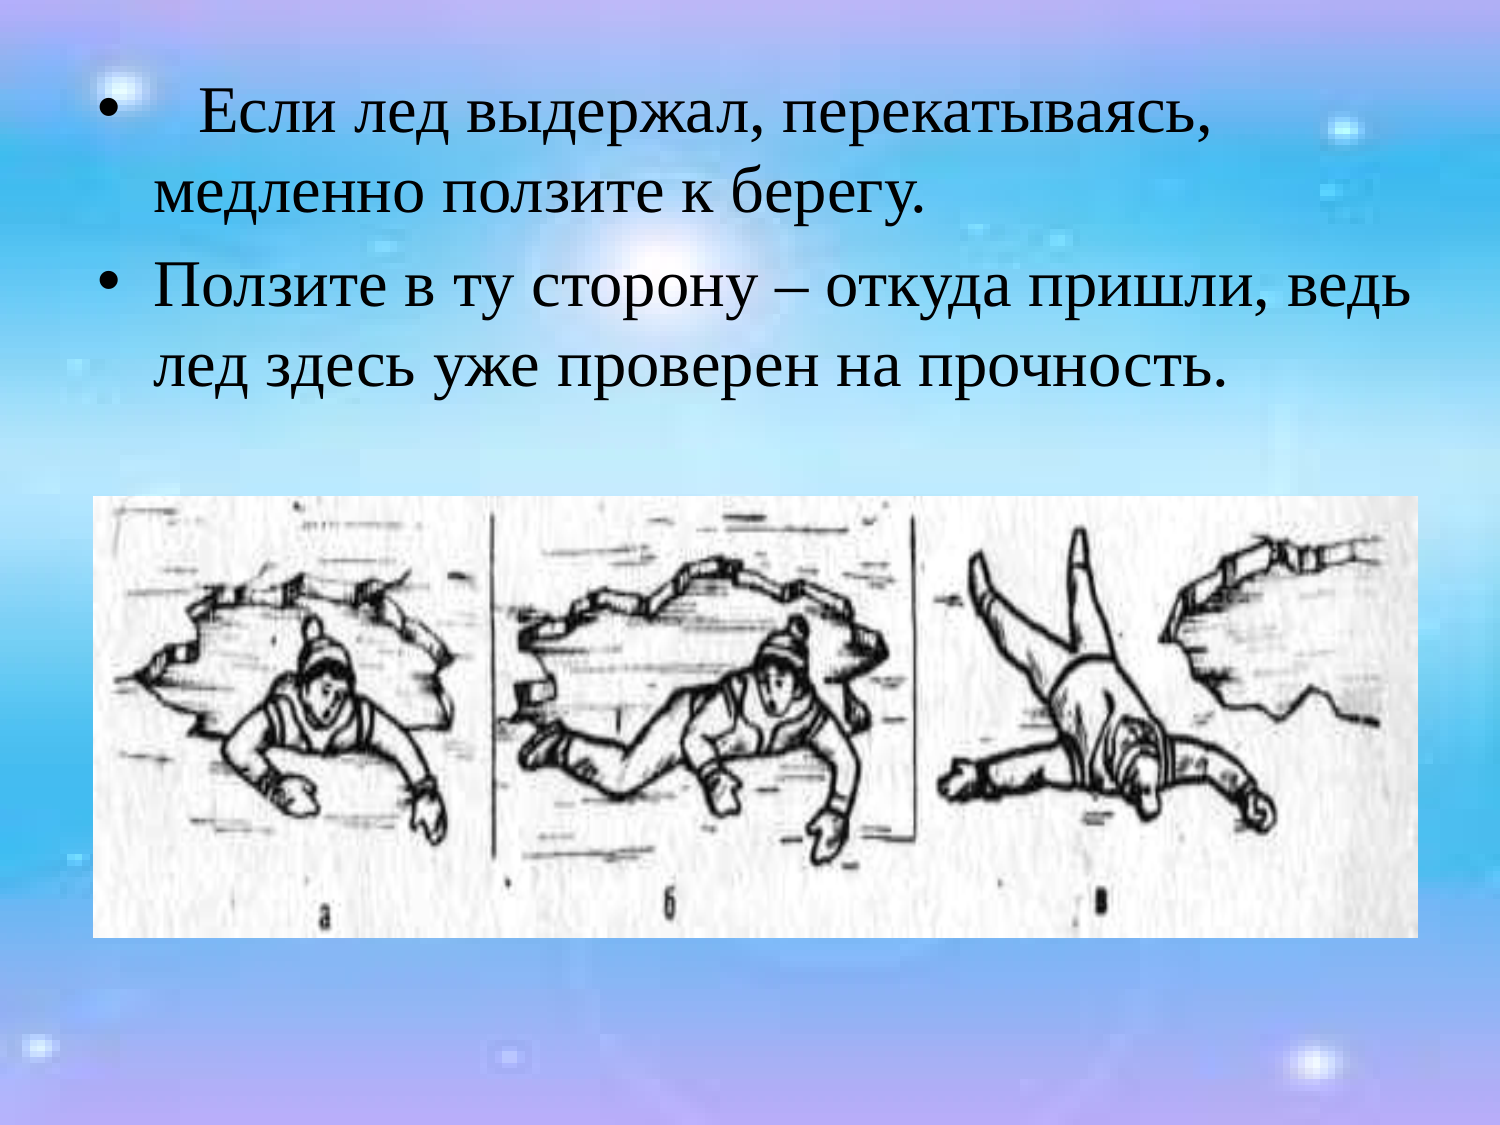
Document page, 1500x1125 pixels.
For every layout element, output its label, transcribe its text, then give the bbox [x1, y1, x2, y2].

list Если лед выдержал, перекатываясь, медленно ползите к берегу. Ползите в ту сторону – откуда пришли, ведь лед здесь уже проверен на прочность. [82, 58, 1432, 645]
picture [0, 0, 1500, 1125]
